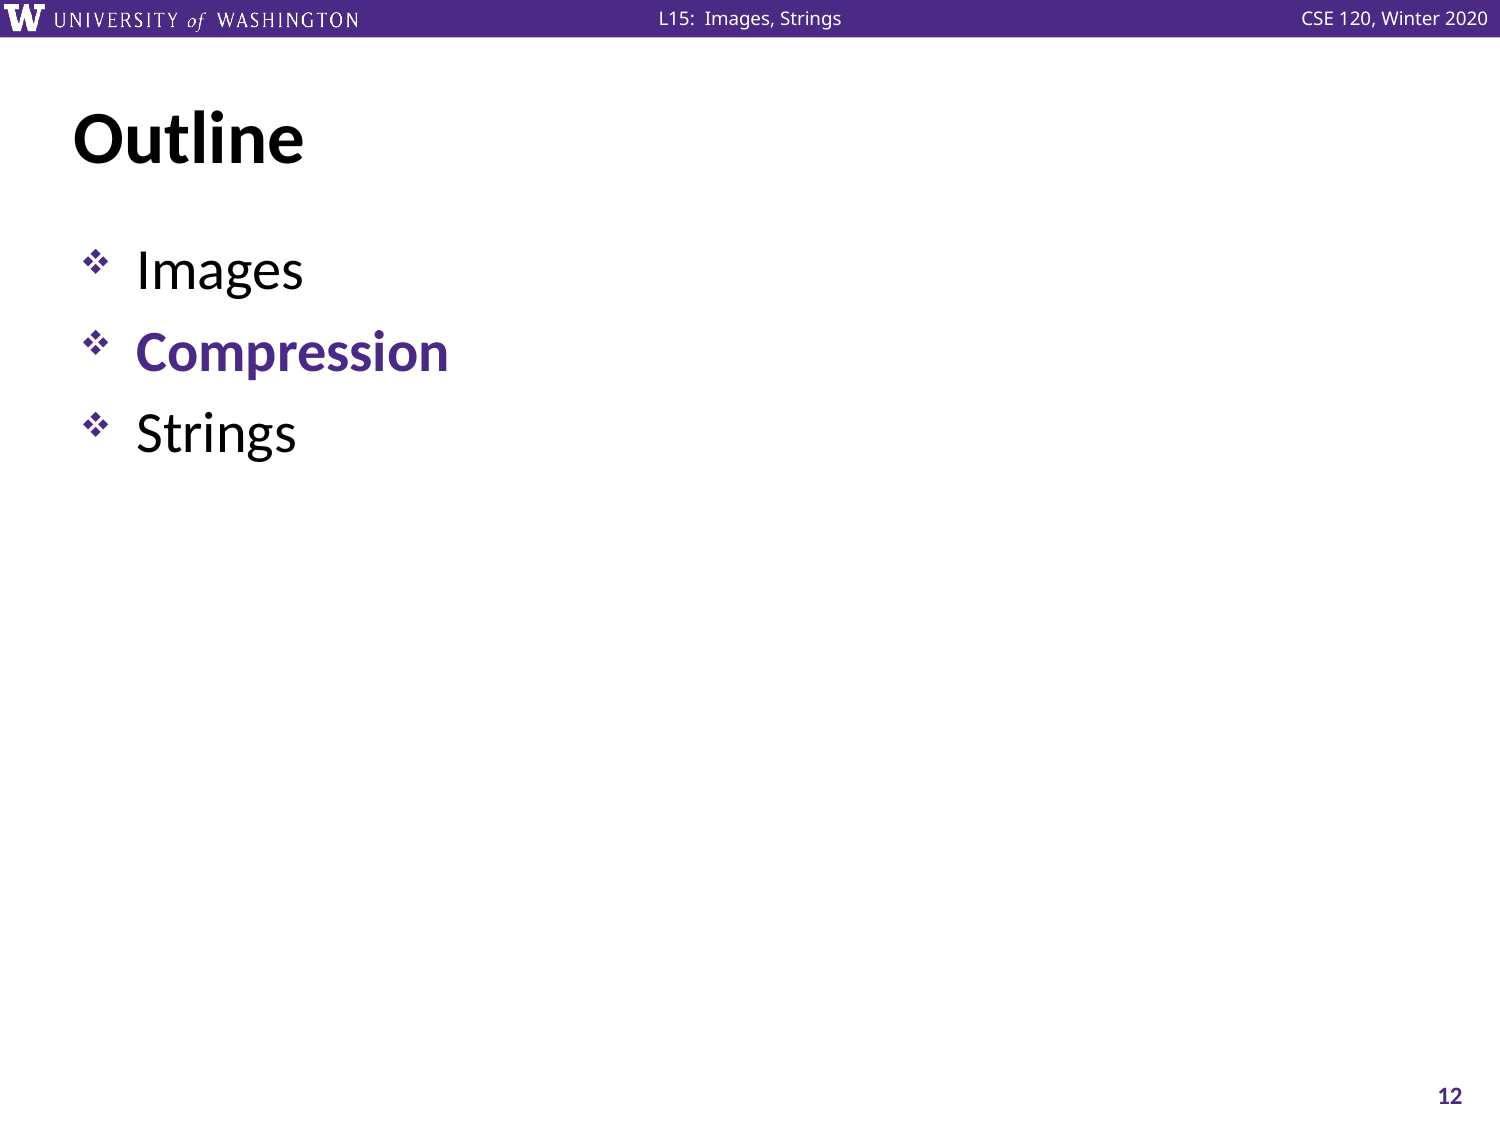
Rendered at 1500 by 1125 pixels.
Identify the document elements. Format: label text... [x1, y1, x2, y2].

title Outline [58, 71, 1438, 197]
picture [4, 4, 358, 32]
slide_number 12 [1400, 1065, 1500, 1125]
list Images Compression Strings [64, 223, 1438, 1040]
